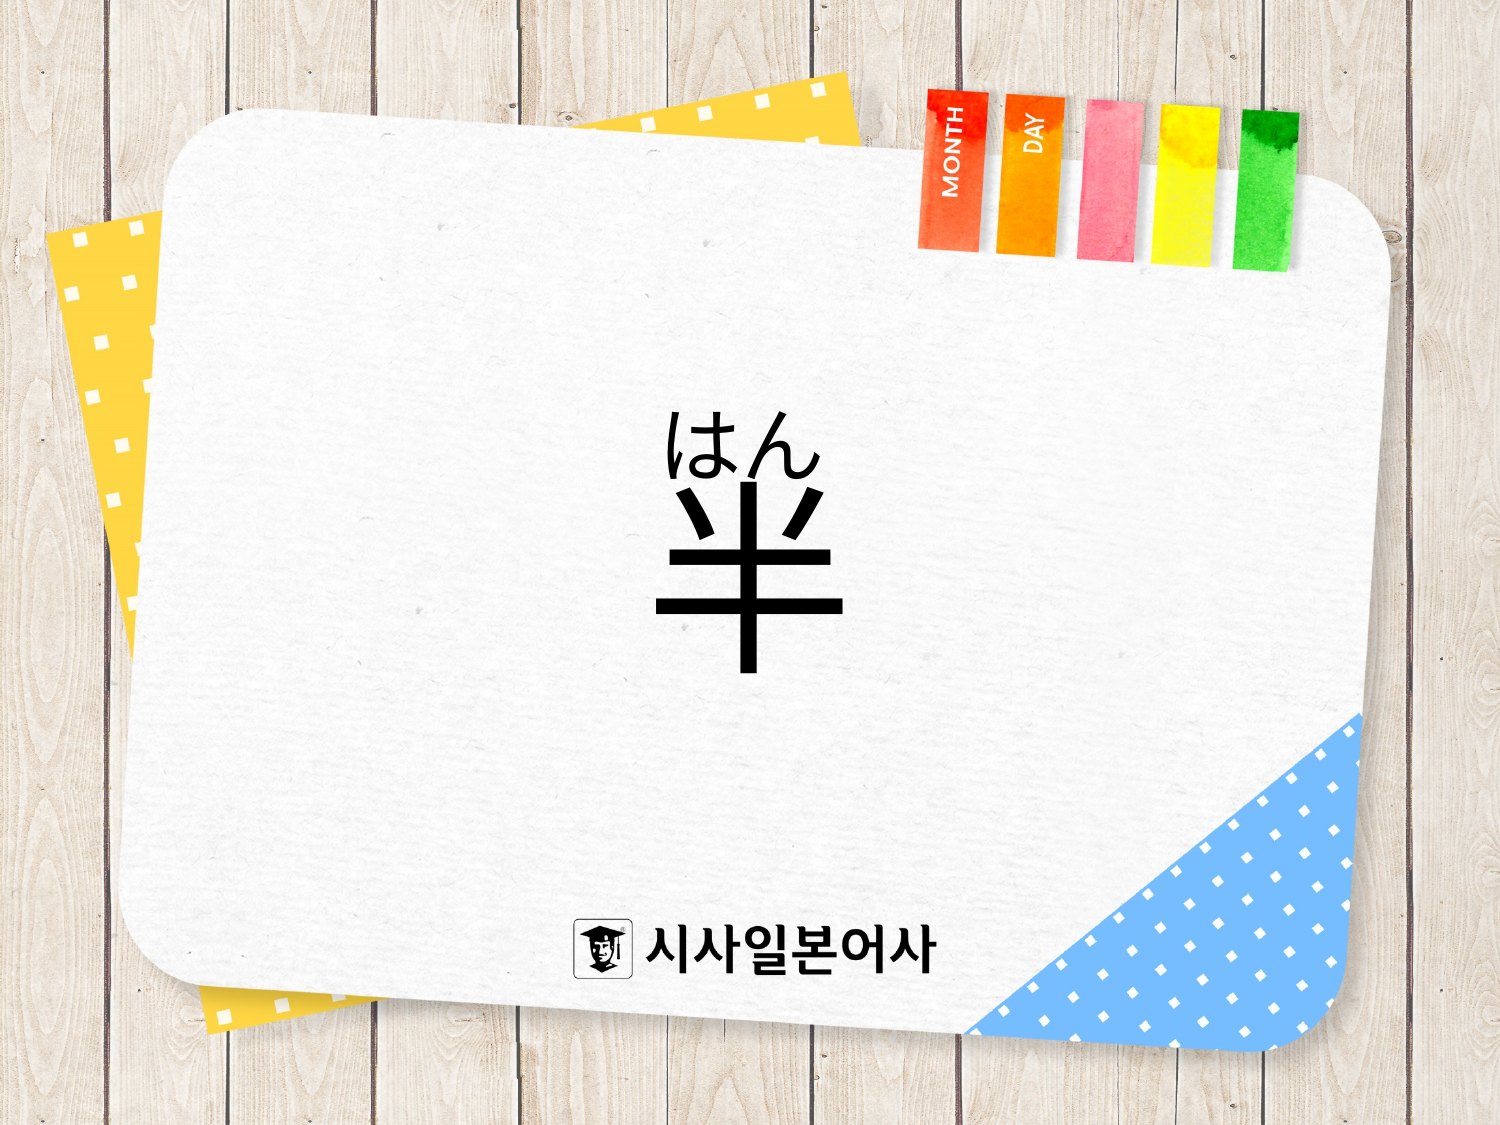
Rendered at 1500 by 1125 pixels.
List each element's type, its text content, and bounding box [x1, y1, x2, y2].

picture [0, 0, 1500, 1125]
title 半 [75, 338, 1425, 811]
text_box はん [643, 385, 840, 501]
